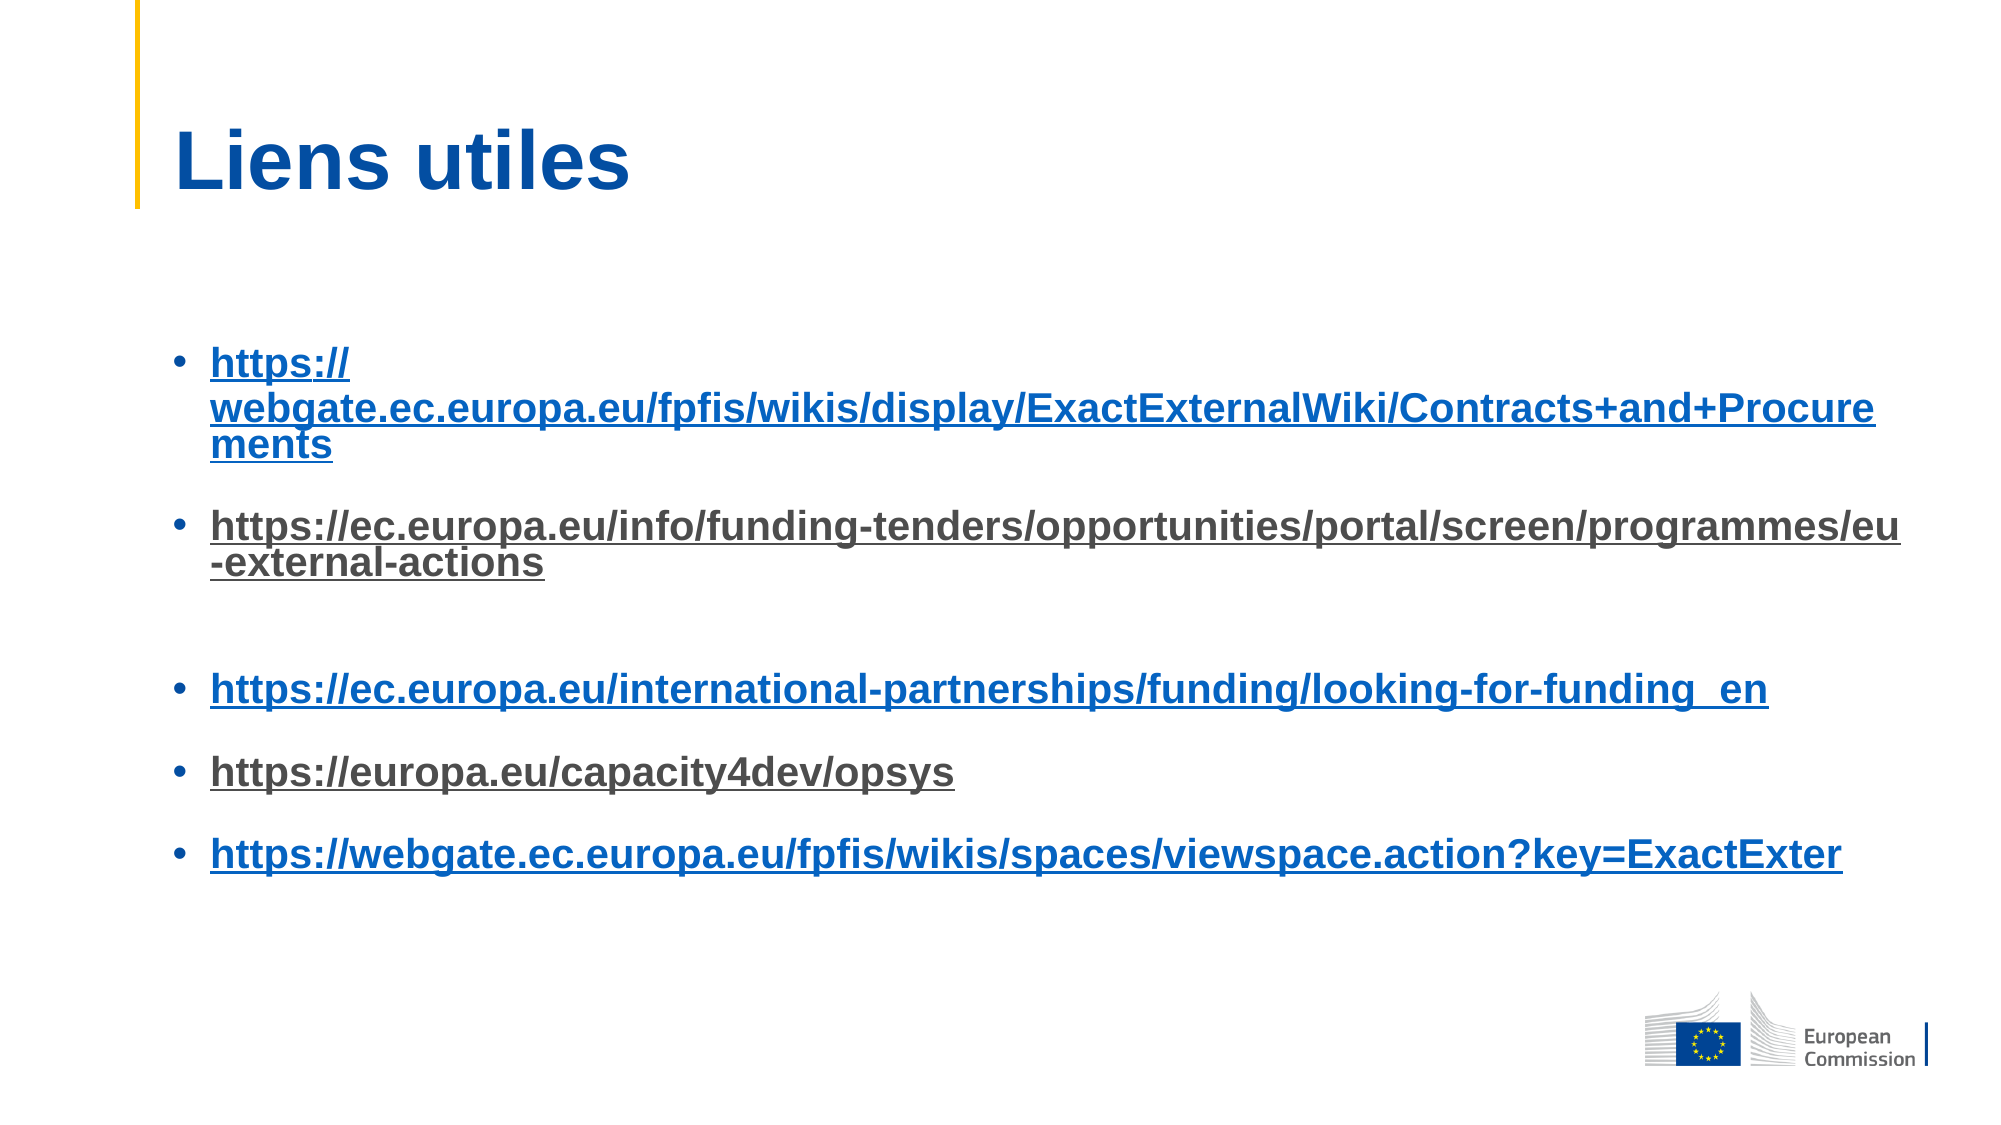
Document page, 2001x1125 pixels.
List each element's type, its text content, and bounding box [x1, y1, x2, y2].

text_box https://webgate.ec.europa.eu/fpfis/wikis/display/ExactExternalWiki/Contracts+and+Procurements https://ec.europa.eu/info/funding-tenders/opportunities/portal/screen/programmes/eu-external-actions https://ec.europa.eu/international-partnerships/funding/looking-for-funding_en https://europa.eu/capacity4dev/opsys https://webgate.ec.europa.eu/fpfis/wikis/spaces/viewspace.action?key=ExactExter [138, 246, 1926, 887]
title Liens utiles [159, 79, 1885, 208]
picture [1645, 991, 1928, 1066]
